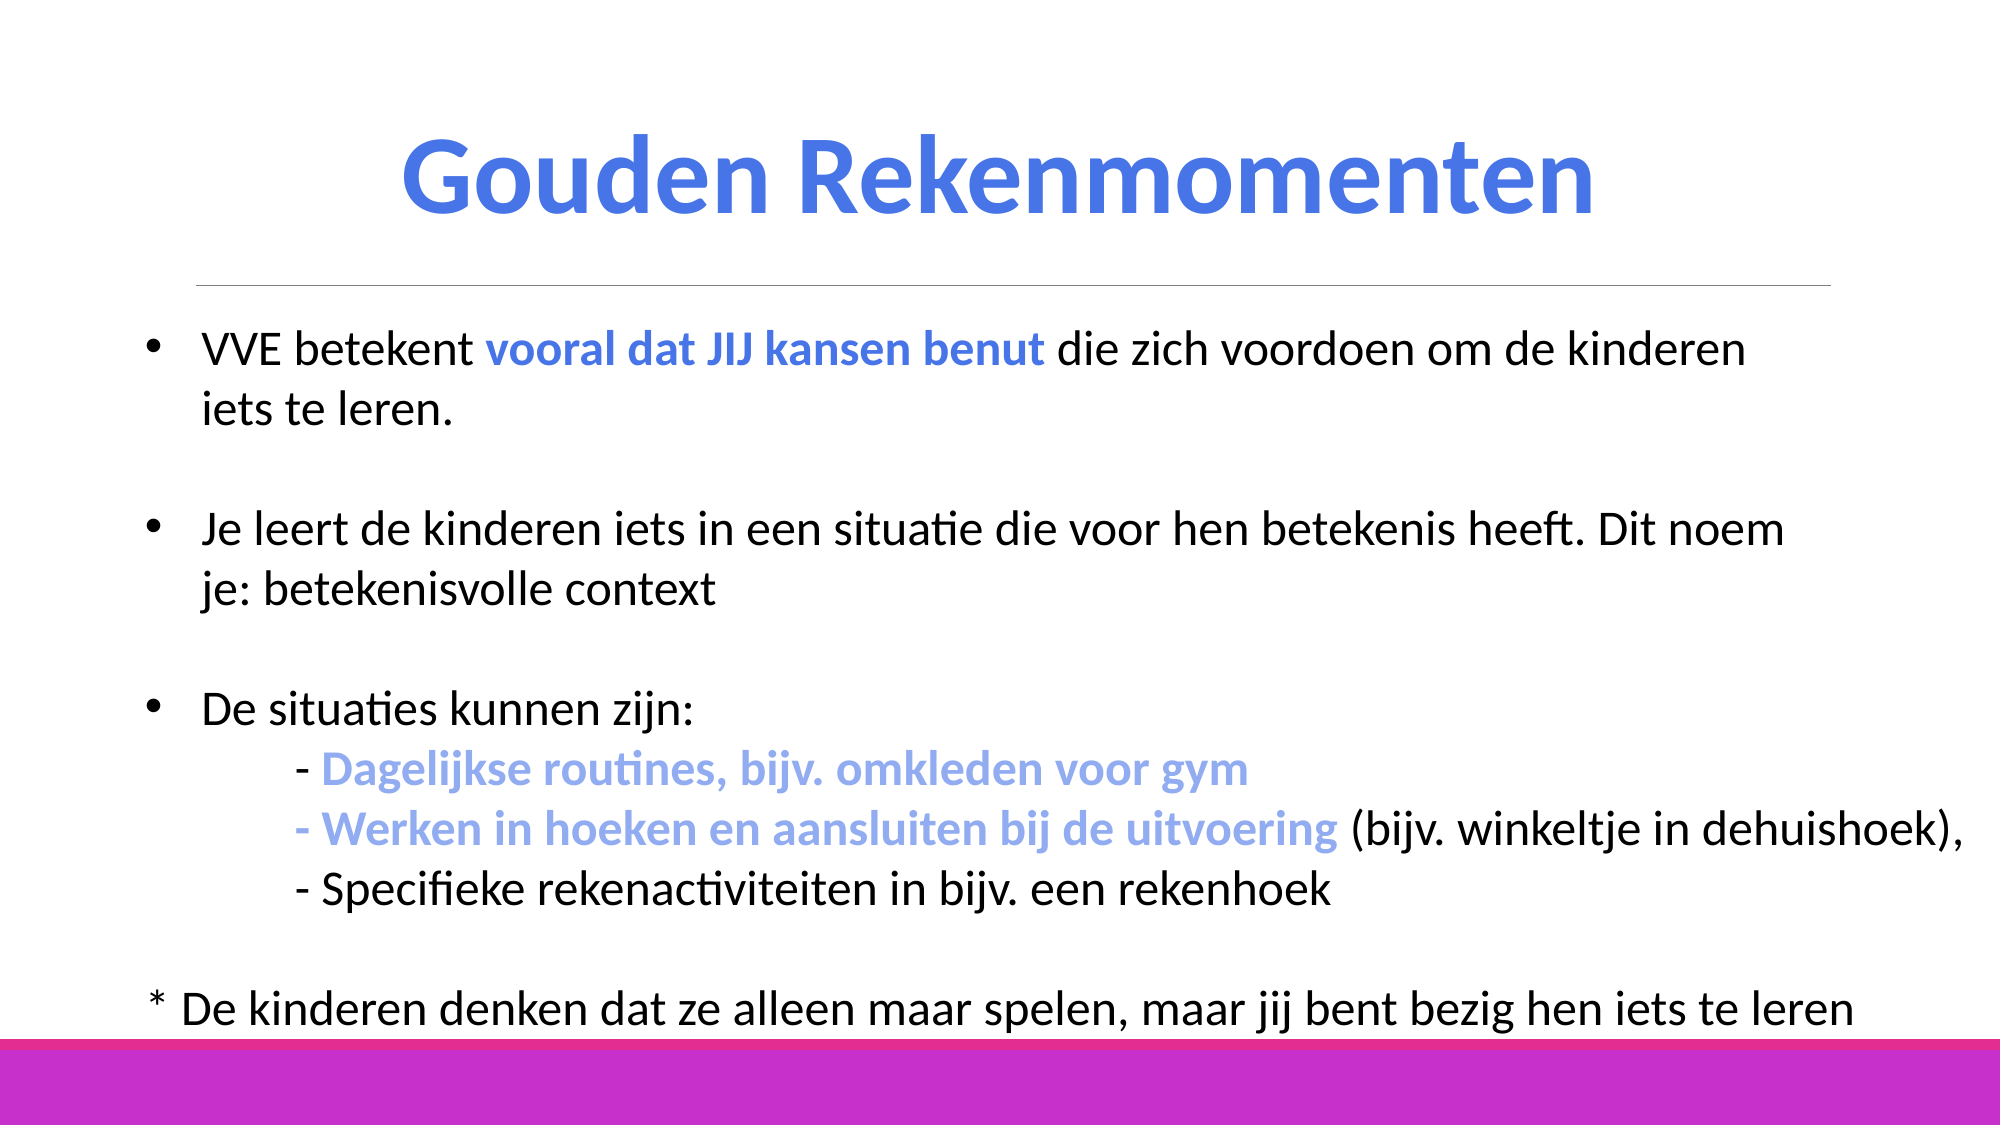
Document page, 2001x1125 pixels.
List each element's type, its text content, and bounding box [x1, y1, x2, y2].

text_box VVE betekent vooral dat JIJ kansen benut die zich voordoen om de kinderen iets te leren. Je leert de kinderen iets in een situatie die voor hen betekenis heeft. Dit noem je: betekenisvolle context De situaties kunnen zijn: - Dagelijkse routines, bijv. omkleden voor gym - Werken in hoeken en aansluiten bij de uitvoering (bijv. winkeltje in dehuishoek), - Specifieke rekenactiviteiten in bijv. een rekenhoek * De kinderen denken dat ze alleen maar spelen, maar jij bent bezig hen iets te leren [130, 307, 1991, 1043]
text_box Gouden Rekenmomenten [386, 93, 1613, 244]
